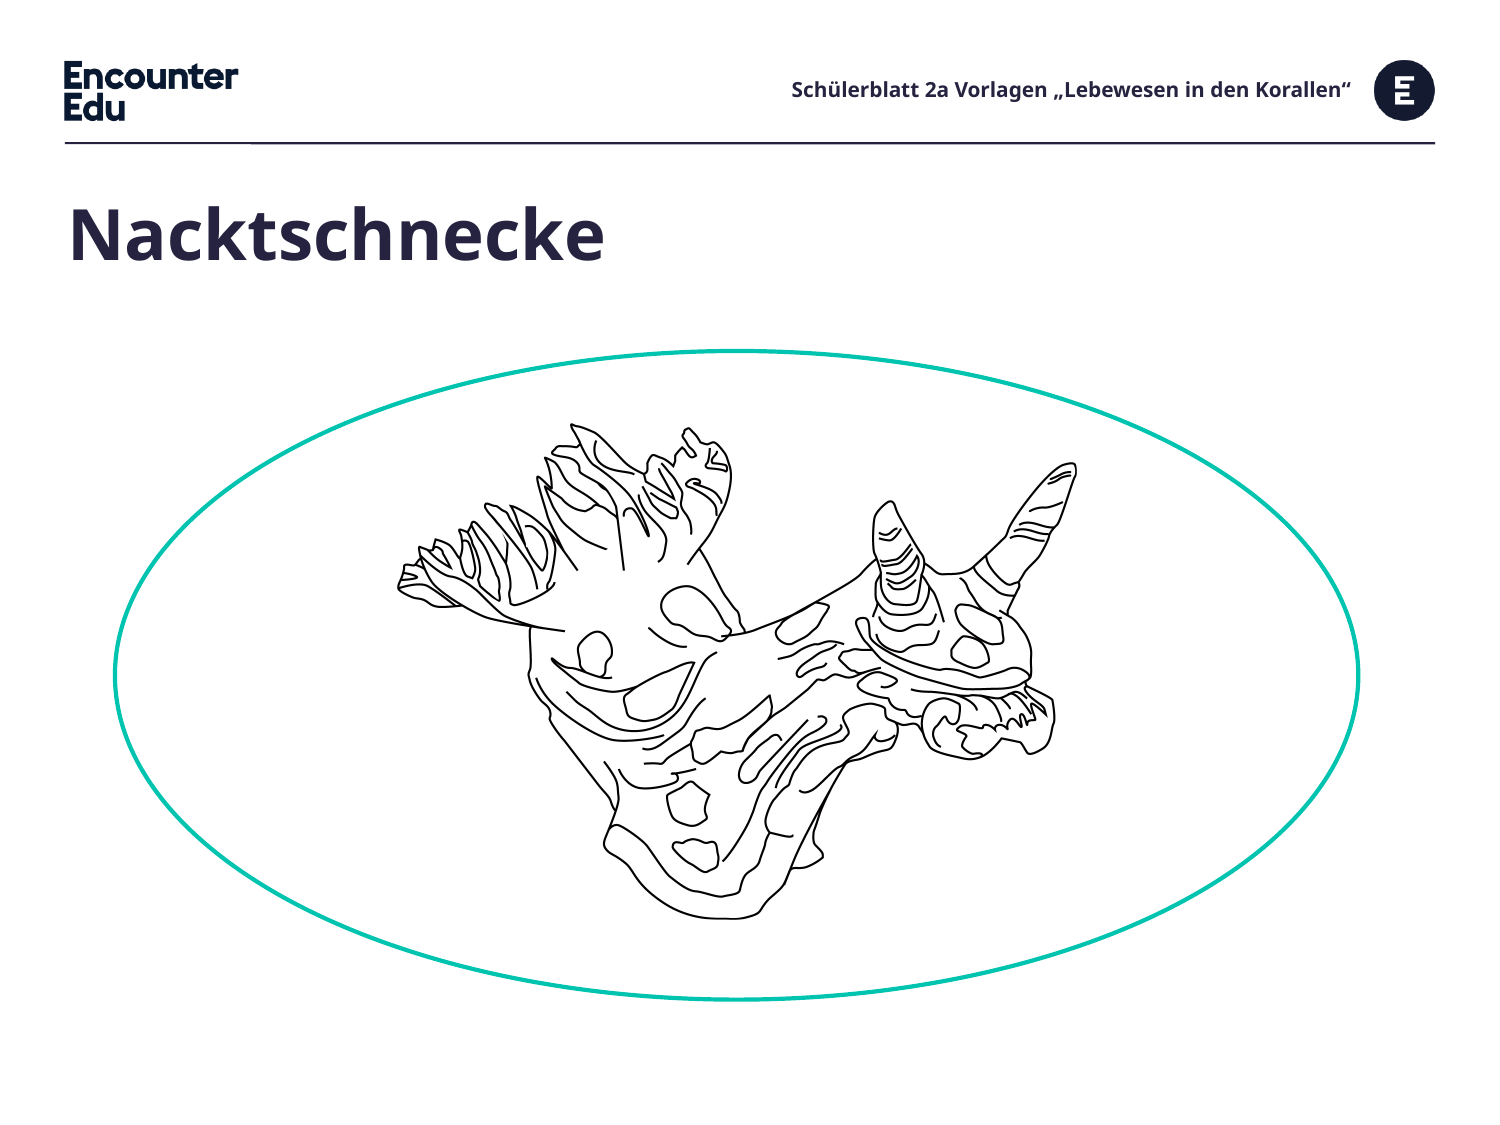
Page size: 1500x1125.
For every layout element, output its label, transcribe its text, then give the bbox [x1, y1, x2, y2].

title Schülerblatt 2a Vorlagen „Lebewesen in den Korallen“ [749, 67, 1359, 114]
picture [1372, 58, 1436, 122]
picture [396, 423, 1077, 920]
picture [60, 59, 243, 122]
text_box [114, 366, 1359, 1000]
list Nacktschnecke [59, 191, 929, 394]
